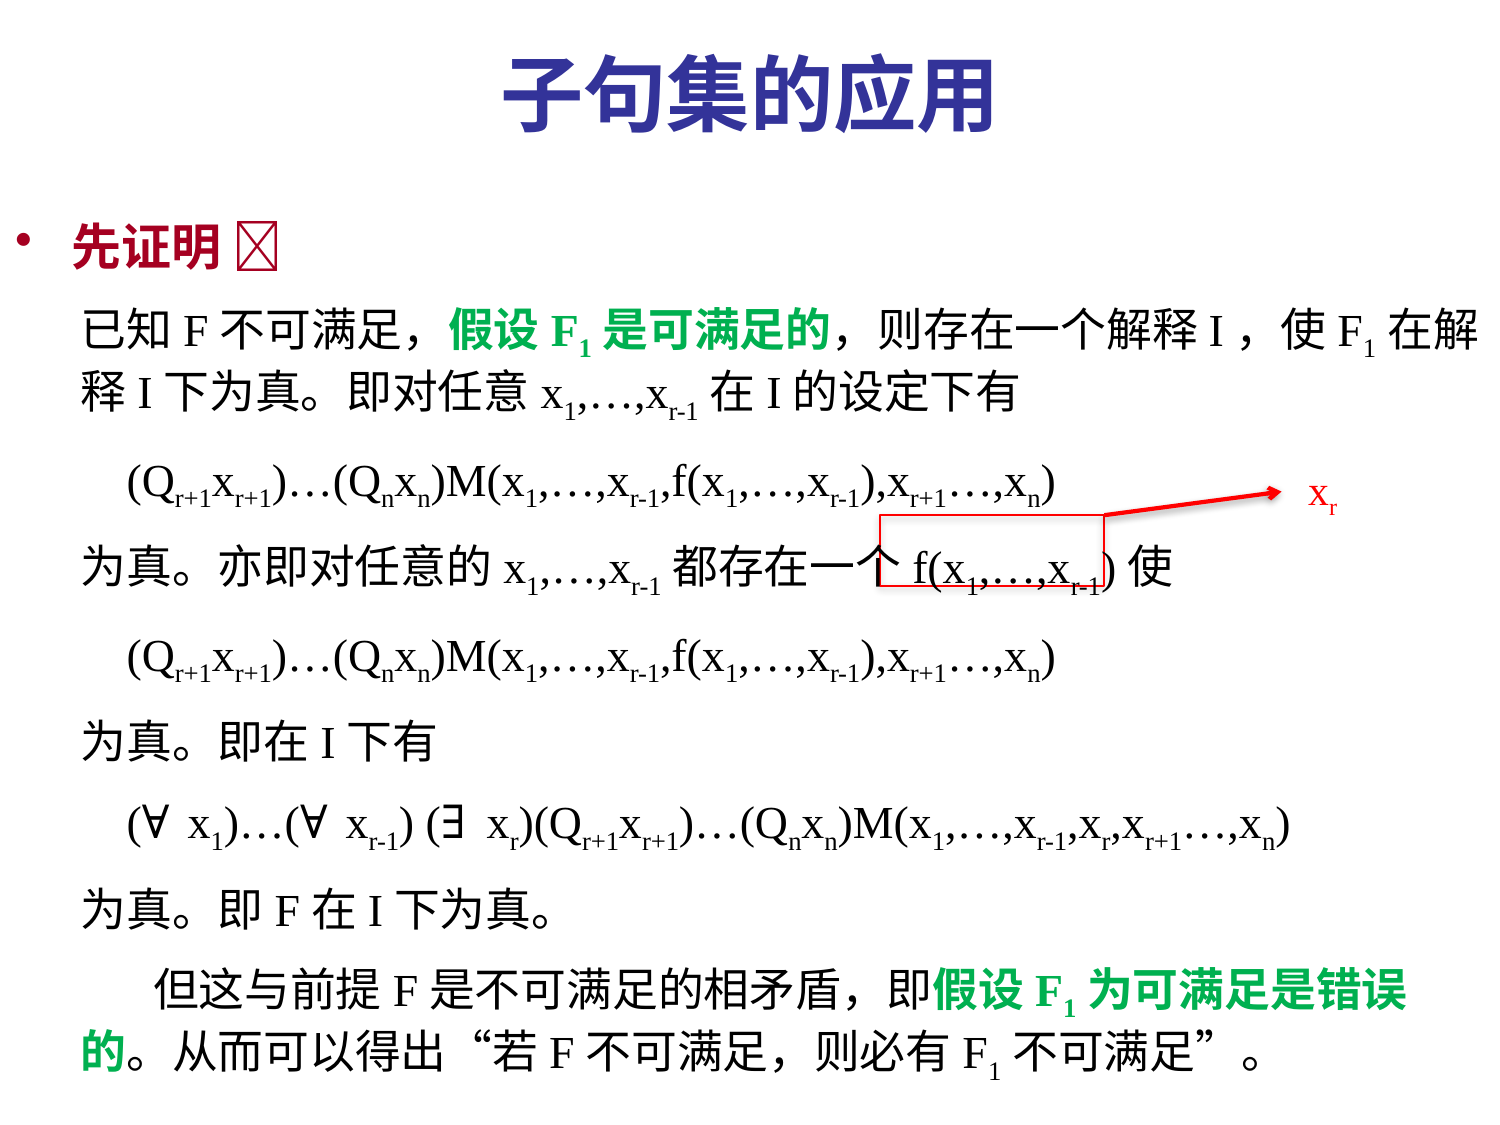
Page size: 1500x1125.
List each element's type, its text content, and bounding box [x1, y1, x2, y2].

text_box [879, 455, 1424, 587]
list 先证明  已知F不可满足，假设F1是可满足的，则存在一个解释I，使F1在解释I下为真。即对任意x1,…,xr-1在I的设定下有 (Qr+1xr+1)…(Qnxn)M(x1,…,xr-1,f(x1,…,xr-1),xr+1…,xn) 为真。亦即对任意的x1,…,xr-1都存在一个f(x1,…,xr-1)使 (Qr+1xr+1)…(Qnxn)M(x1,…,xr-1,f(x1,…,xr-1),xr+1…,xn) 为真。即在I下有 (∀x1)…(∀xr-1) (∃xr)(Qr+1xr+1)…(Qnxn)M(x1,…,xr-1,xr,xr+1…,xn) 为真。即F在I下为真。 但这与前提F是不可满足的相矛盾，即假设F1为可满足是错误的。从而可以得出“若F不可满足，则必有F1不可满足”。 [0, 208, 1500, 1125]
title 子句集的应用 [75, 0, 1425, 185]
